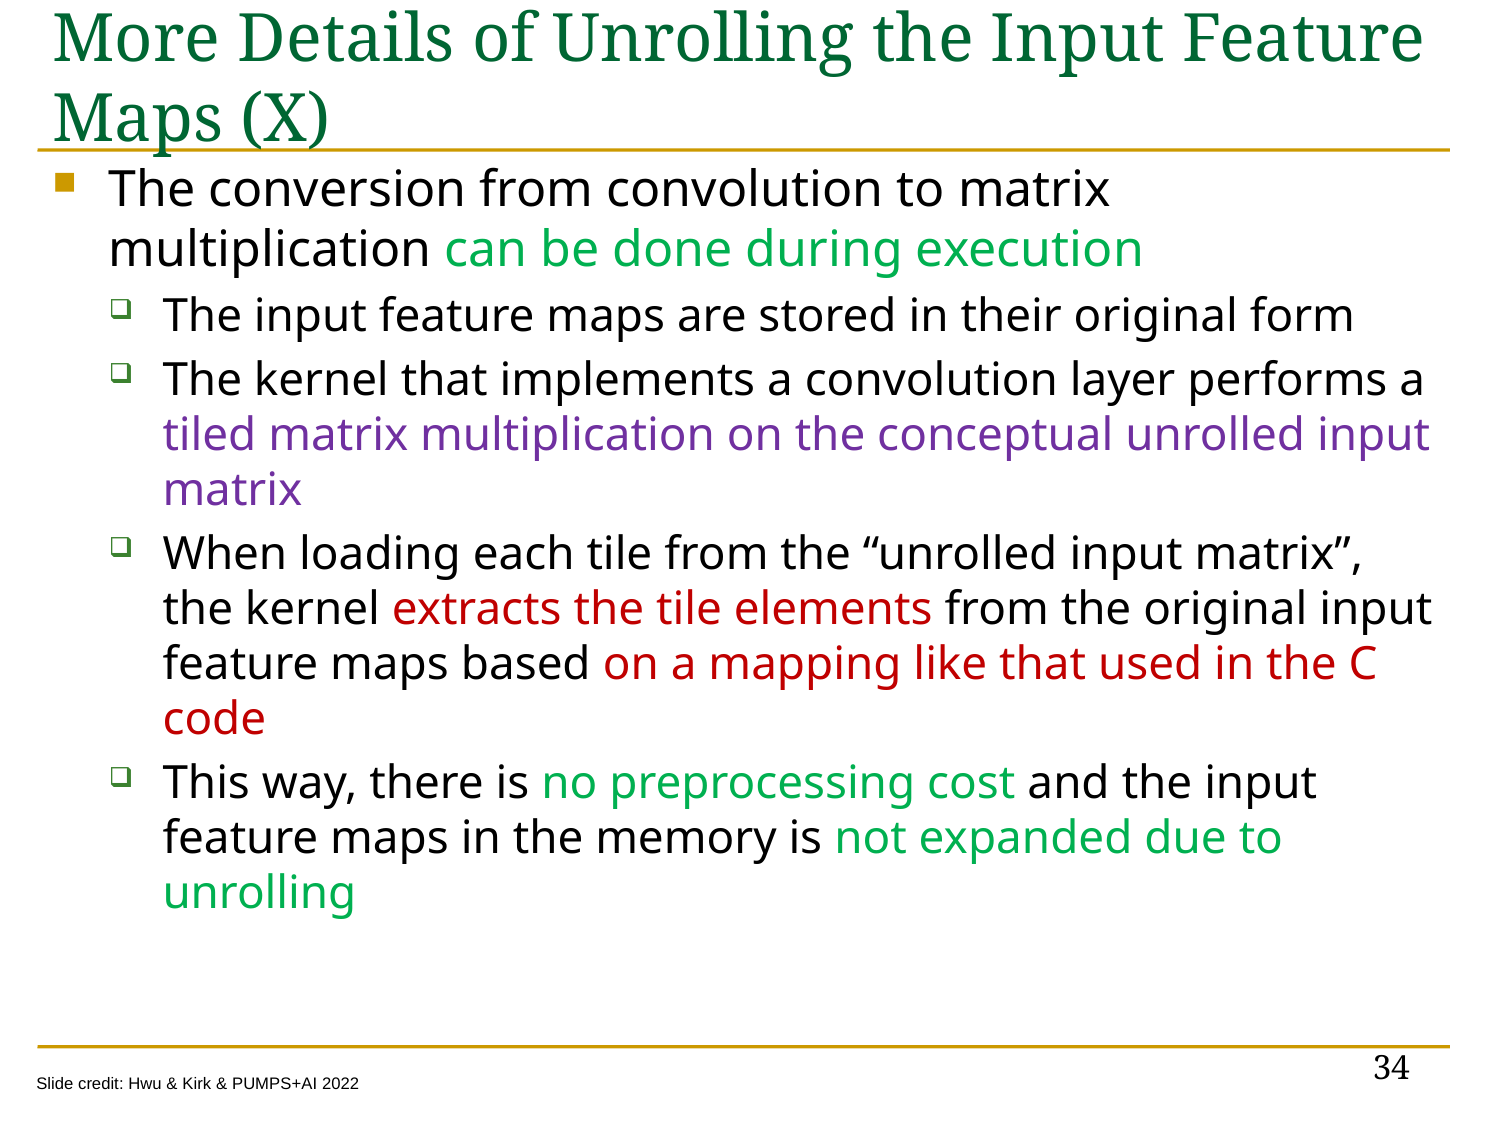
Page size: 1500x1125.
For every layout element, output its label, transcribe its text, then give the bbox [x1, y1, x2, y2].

text_box Slide credit: Hwu & Kirk & PUMPS+AI 2022 [21, 1066, 375, 1101]
list The conversion from convolution to matrix multiplication can be done during execution The input feature maps are stored in their original form The kernel that implements a convolution layer performs a tiled matrix multiplication on the conceptual unrolled input matrix When loading each tile from the “unrolled input matrix”, the kernel extracts the tile elements from the original input feature maps based on a mapping like that used in the C code This way, there is no preprocessing cost and the input feature maps in the memory is not expanded due to unrolling [37, 148, 1451, 1048]
slide_number 34 [1074, 1023, 1426, 1100]
title More Details of Unrolling the Input Feature Maps (X) [37, 0, 1483, 150]
